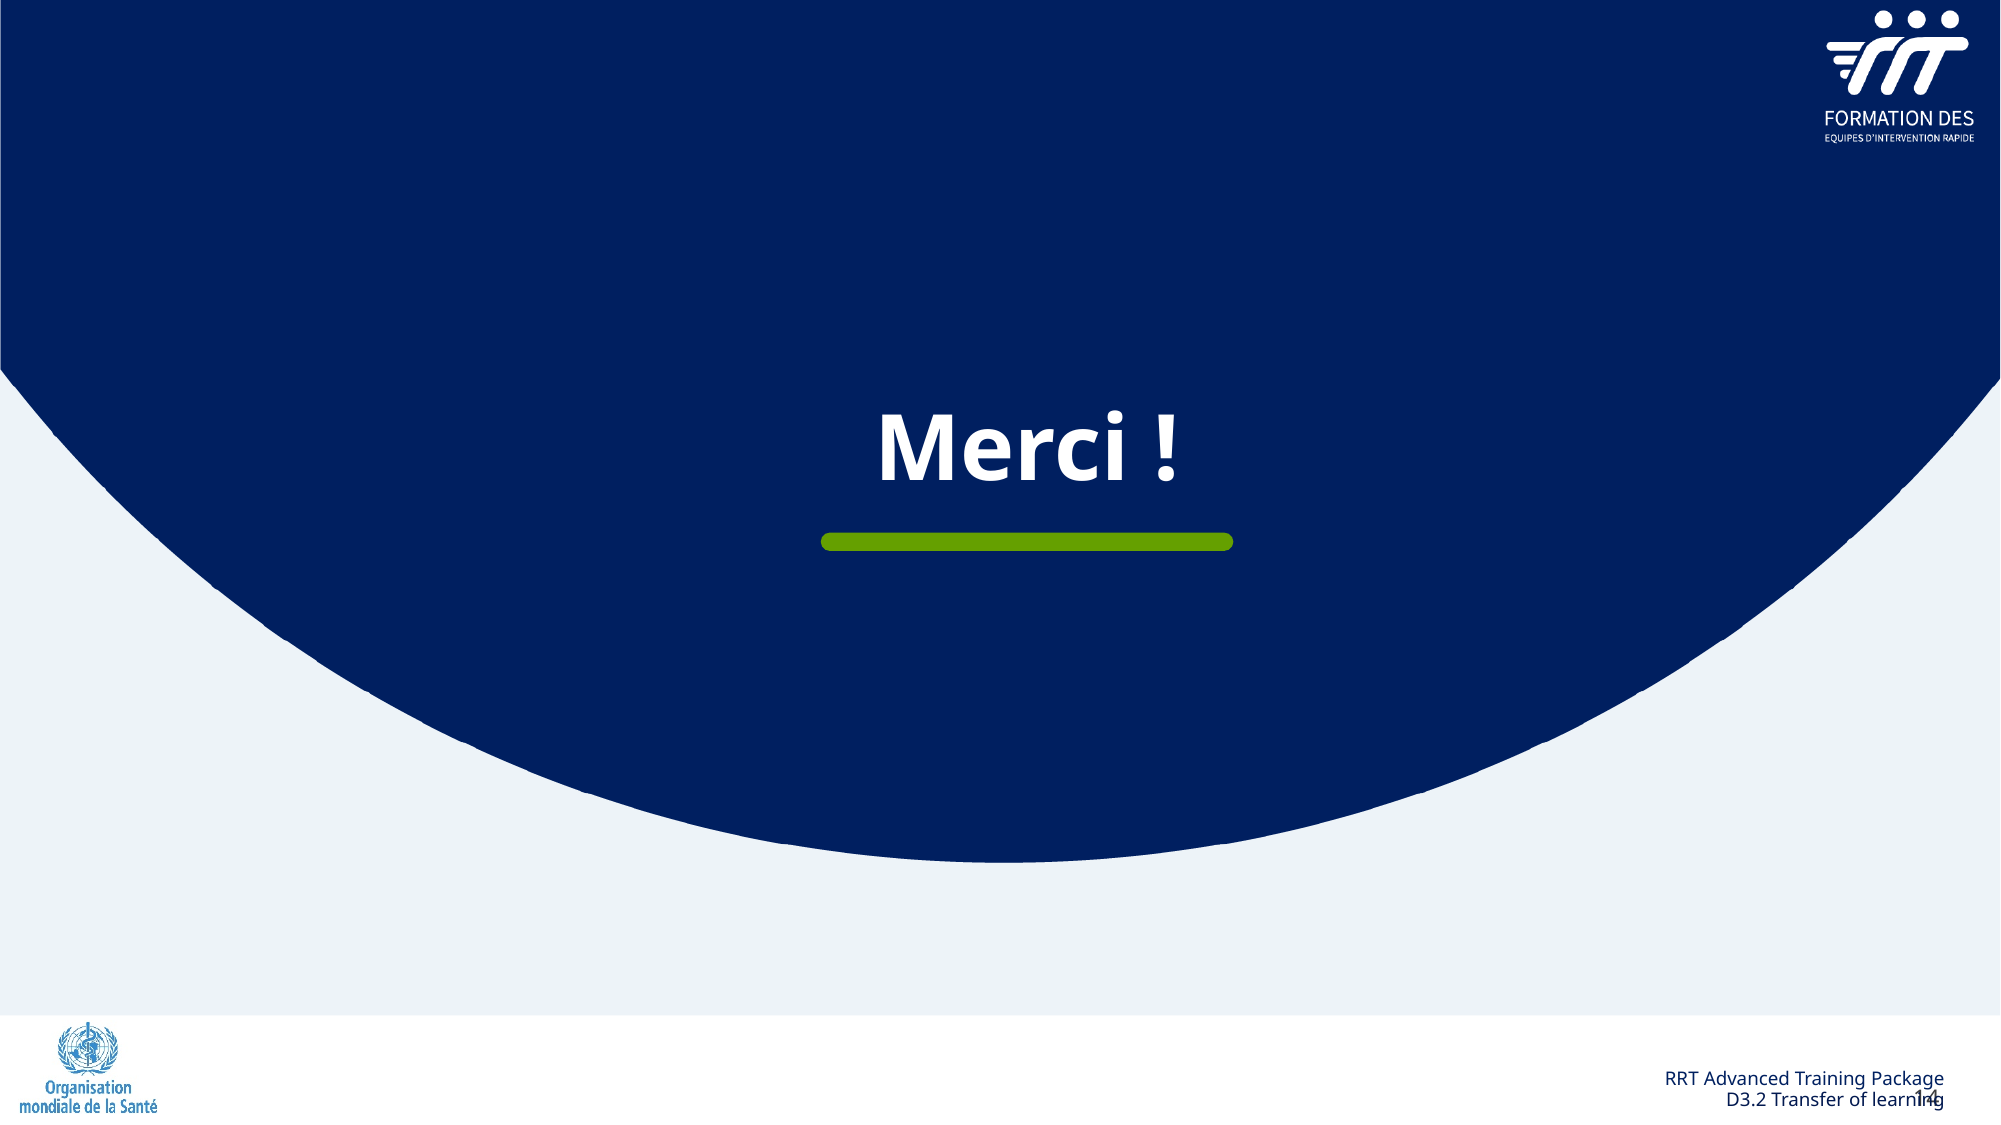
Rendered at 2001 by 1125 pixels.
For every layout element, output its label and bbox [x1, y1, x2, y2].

picture [0, 0, 2001, 895]
picture [18, 1020, 158, 1114]
